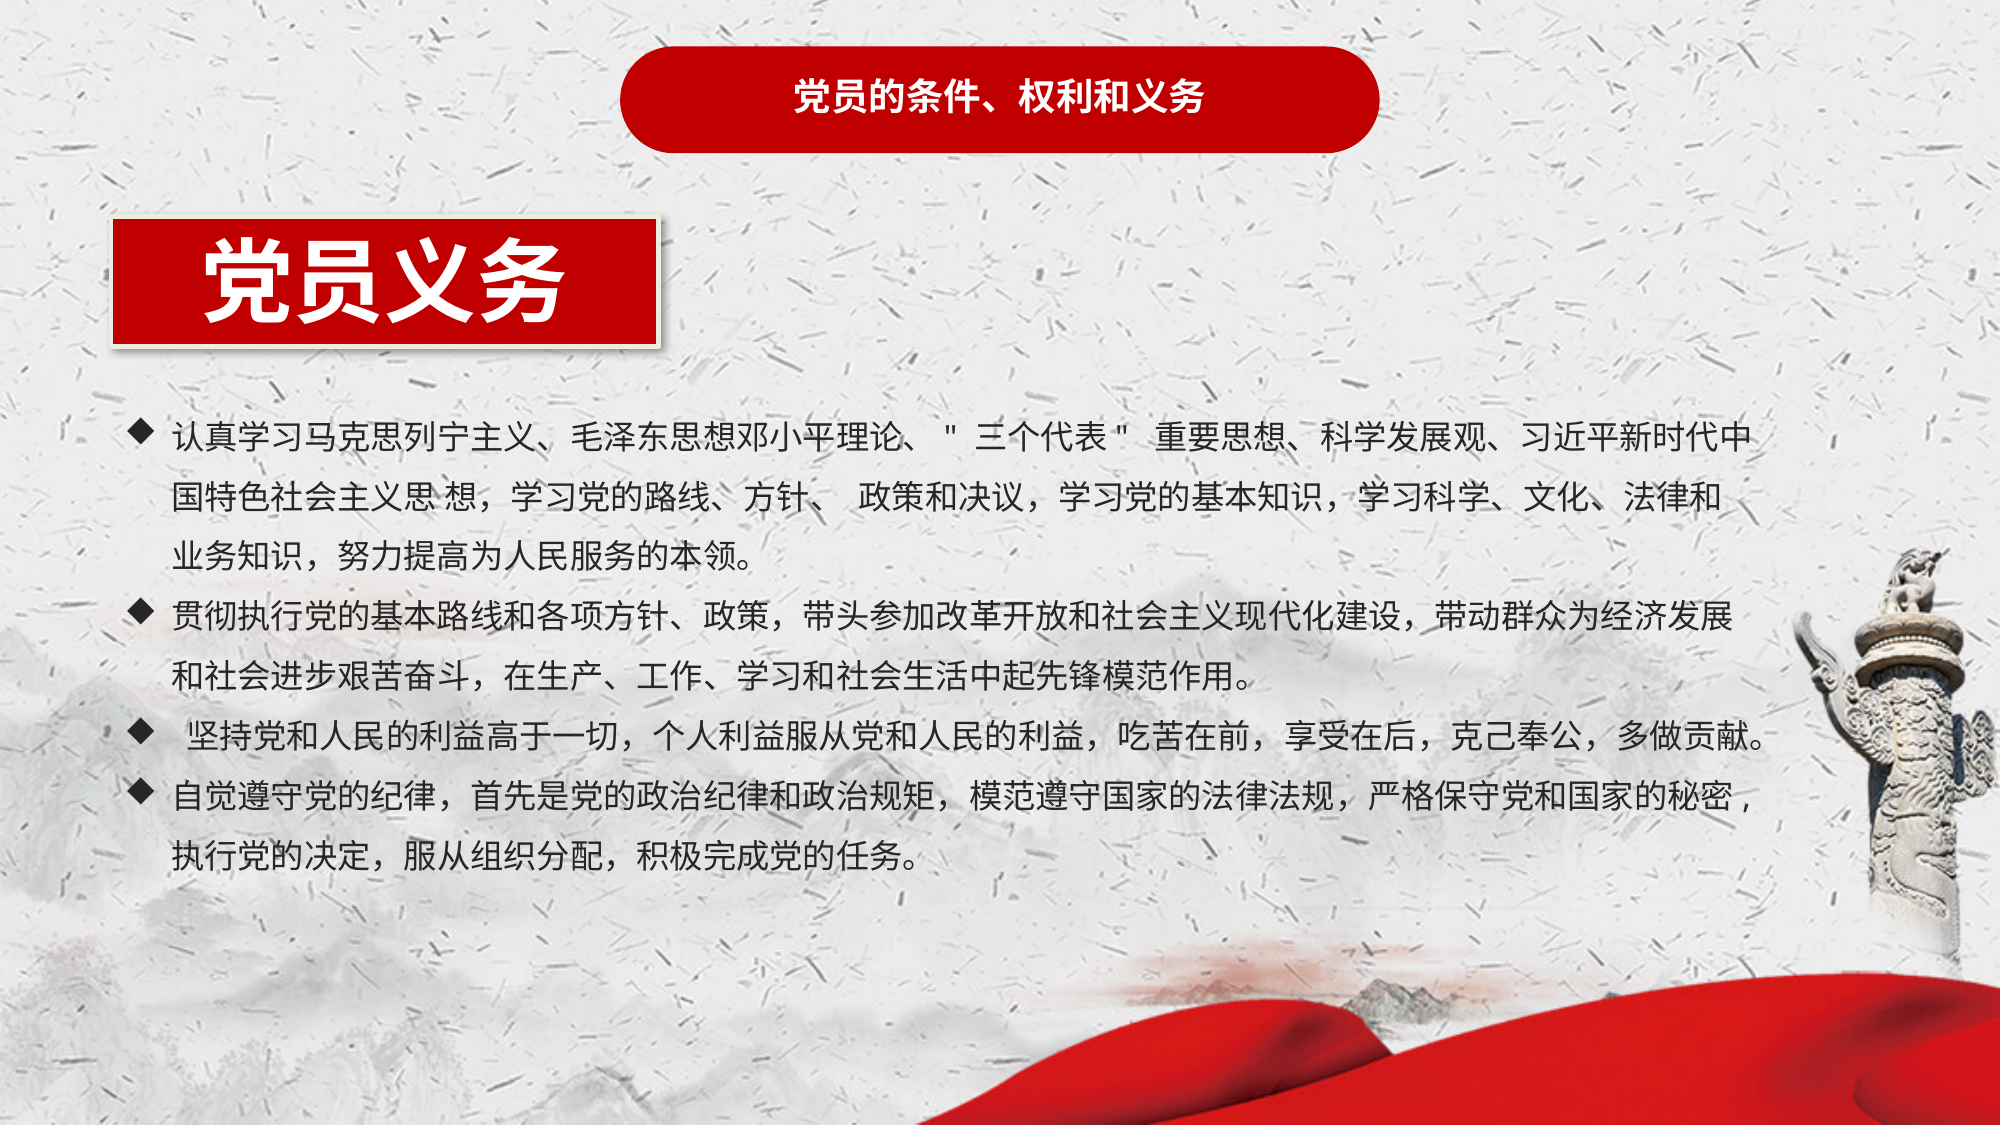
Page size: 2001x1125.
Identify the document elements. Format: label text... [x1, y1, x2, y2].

text_box 认真学习马克思列宁主义、毛泽东思想邓小平理论、" 三个代表" 重要思想、科学发展观、习近平新时代中国特色社会主义思 想，学习党的路线、方针、 政策和决议，学习党的基本知识，学习科学、文化、法律和业务知识，努力提高为人民服务的本领。 贯彻执行党的基本路线和各项方针、政策，带头参加改革开放和社会主义现代化建设，带动群众为经济发展和社会进步艰苦奋斗，在生产、工作、学习和社会生活中起先锋模范作用。 坚持党和人民的利益高于一切，个人利益服从党和人民的利益，吃苦在前，享受在后，克己奉公，多做贡献。 自觉遵守党的纪律，首先是党的政治纪律和政治规矩，模范遵守国家的法律法规，严格保守党和国家的秘密,执行党的决定，服从组织分配，积极完成党的任务。 [110, 394, 1770, 936]
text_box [620, 42, 1380, 154]
text_box 党员义务 [110, 216, 659, 347]
picture [0, 0, 2000, 1125]
